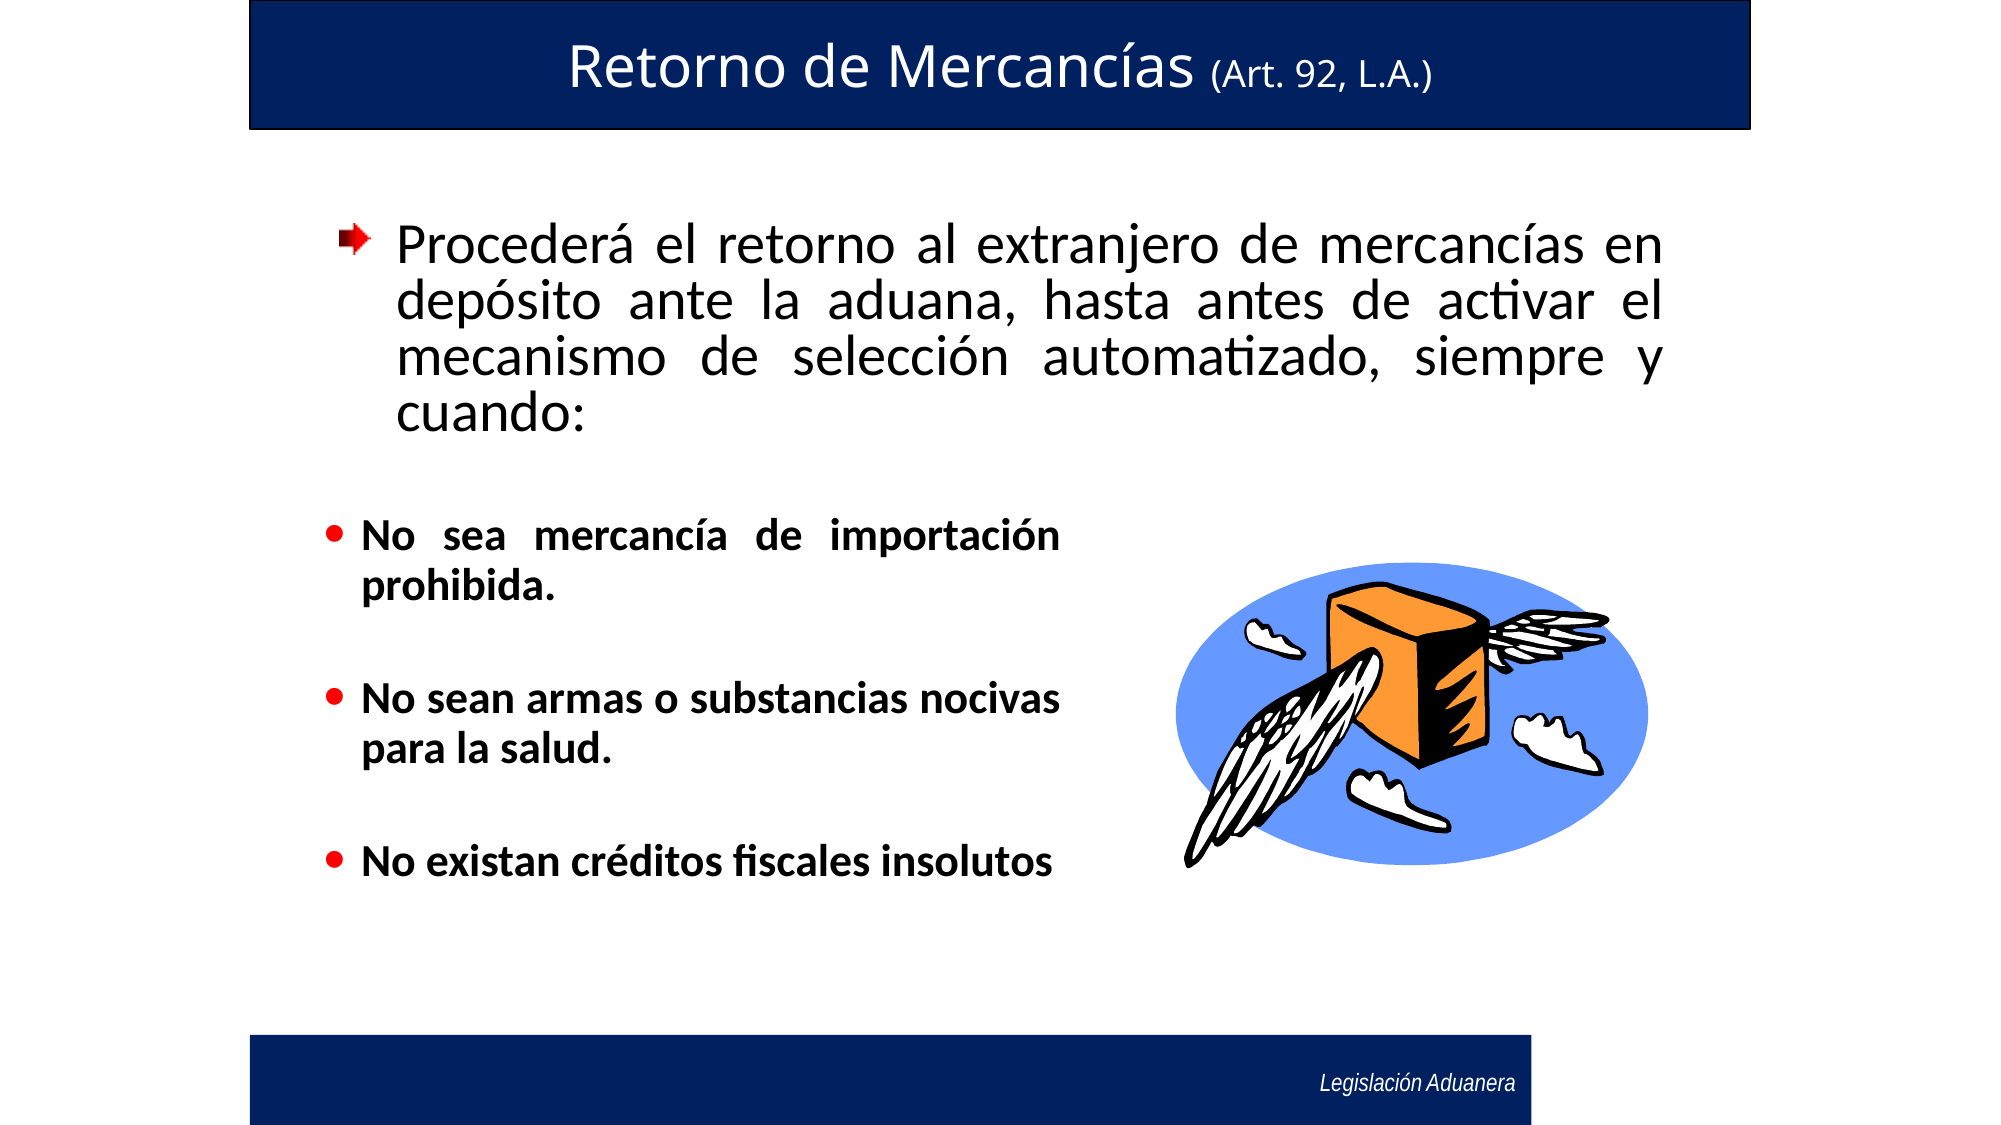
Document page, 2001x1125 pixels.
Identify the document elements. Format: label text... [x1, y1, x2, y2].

picture [339, 223, 371, 255]
text_box Legislación Aduanera [249, 1034, 1532, 1125]
text_box Procederá el retorno al extranjero de mercancías en depósito ante la aduana, hasta antes de activar el mecanismo de selección automatizado, siempre y cuando: [324, 210, 1680, 457]
text_box Retorno de Mercancías (Art. 92, L.A.) [249, 0, 1750, 129]
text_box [1175, 562, 1649, 882]
list No sea mercancía de importación prohibida. No sean armas o substancias nocivas para la salud. No existan créditos fiscales insolutos [308, 503, 1077, 965]
